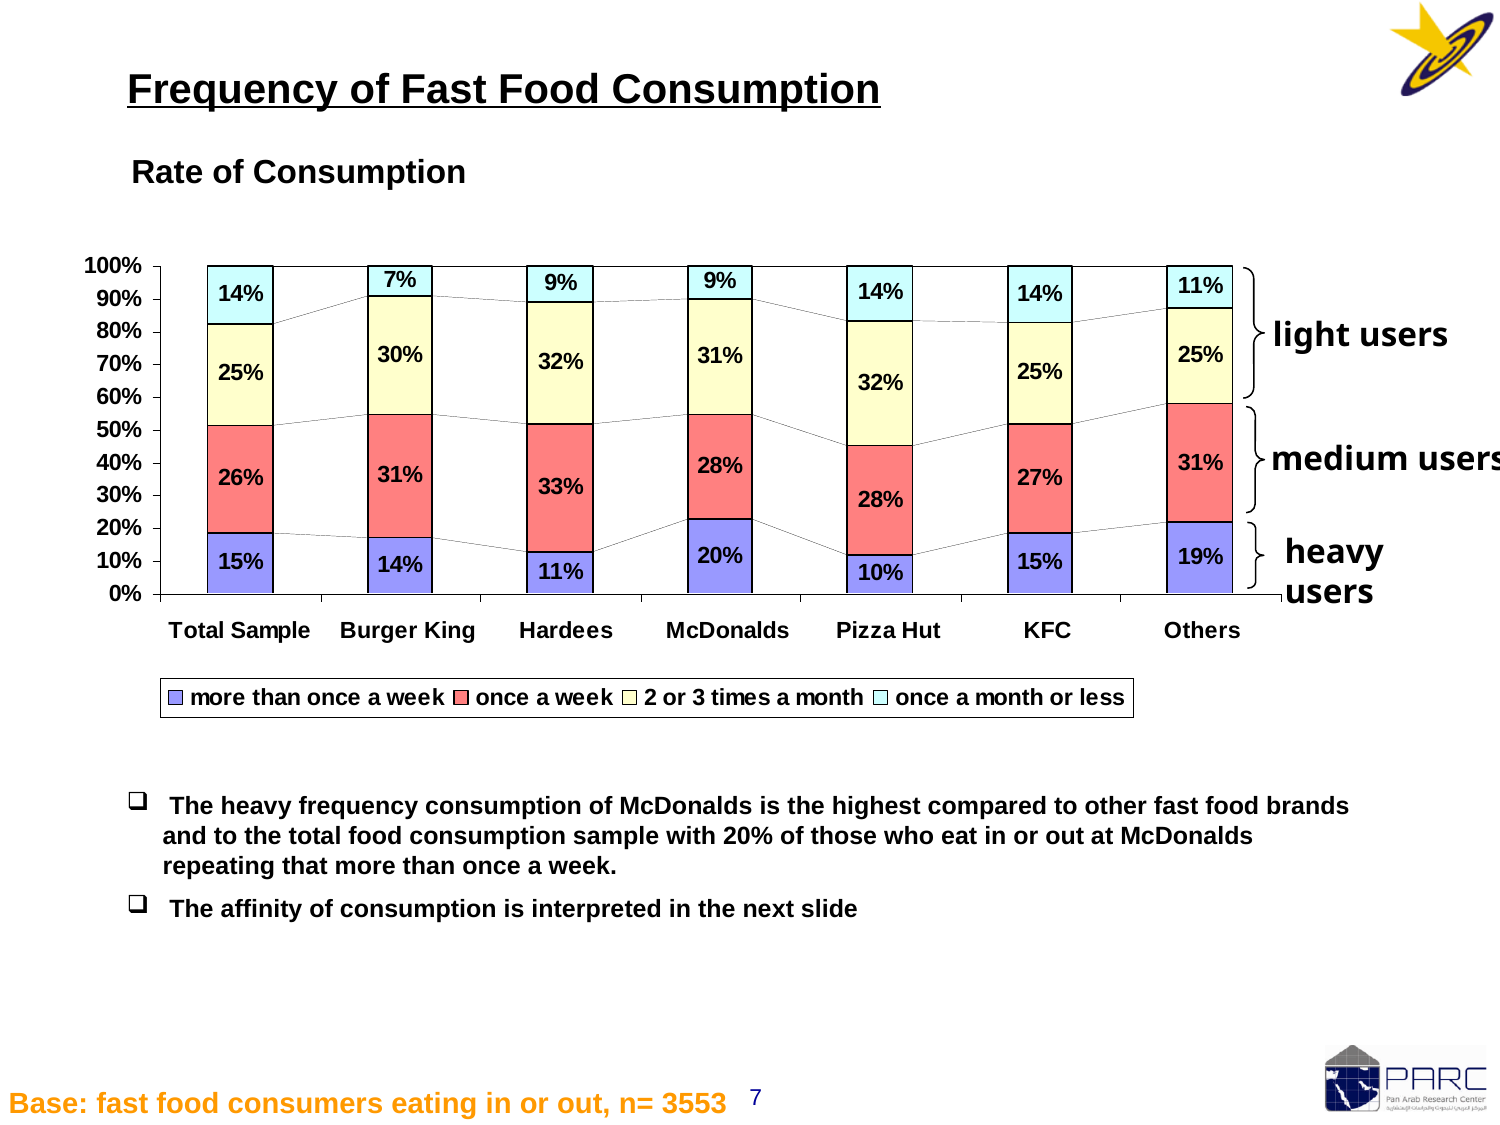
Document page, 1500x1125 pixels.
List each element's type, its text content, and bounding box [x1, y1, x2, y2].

text_box heavy users [1295, 522, 1496, 618]
text_box The heavy frequency consumption of McDonalds is the highest compared to other fast food brands and to the total food consumption sample with 20% of those who eat in or out at McDonalds repeating that more than once a week. The affinity of consumption is interpreted in the next slide [112, 782, 1376, 930]
picture [1385, 0, 1498, 100]
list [29, 231, 1289, 732]
text_box medium users [1295, 429, 1500, 485]
text_box light users [1295, 306, 1485, 361]
text_box Base: fast food consumers eating in or out, n= 3553 [0, 1077, 798, 1125]
text_box Frequency of Fast Food Consumption [112, 54, 1121, 120]
text_box Rate of Consumption [116, 142, 1125, 198]
picture [1320, 1045, 1494, 1118]
